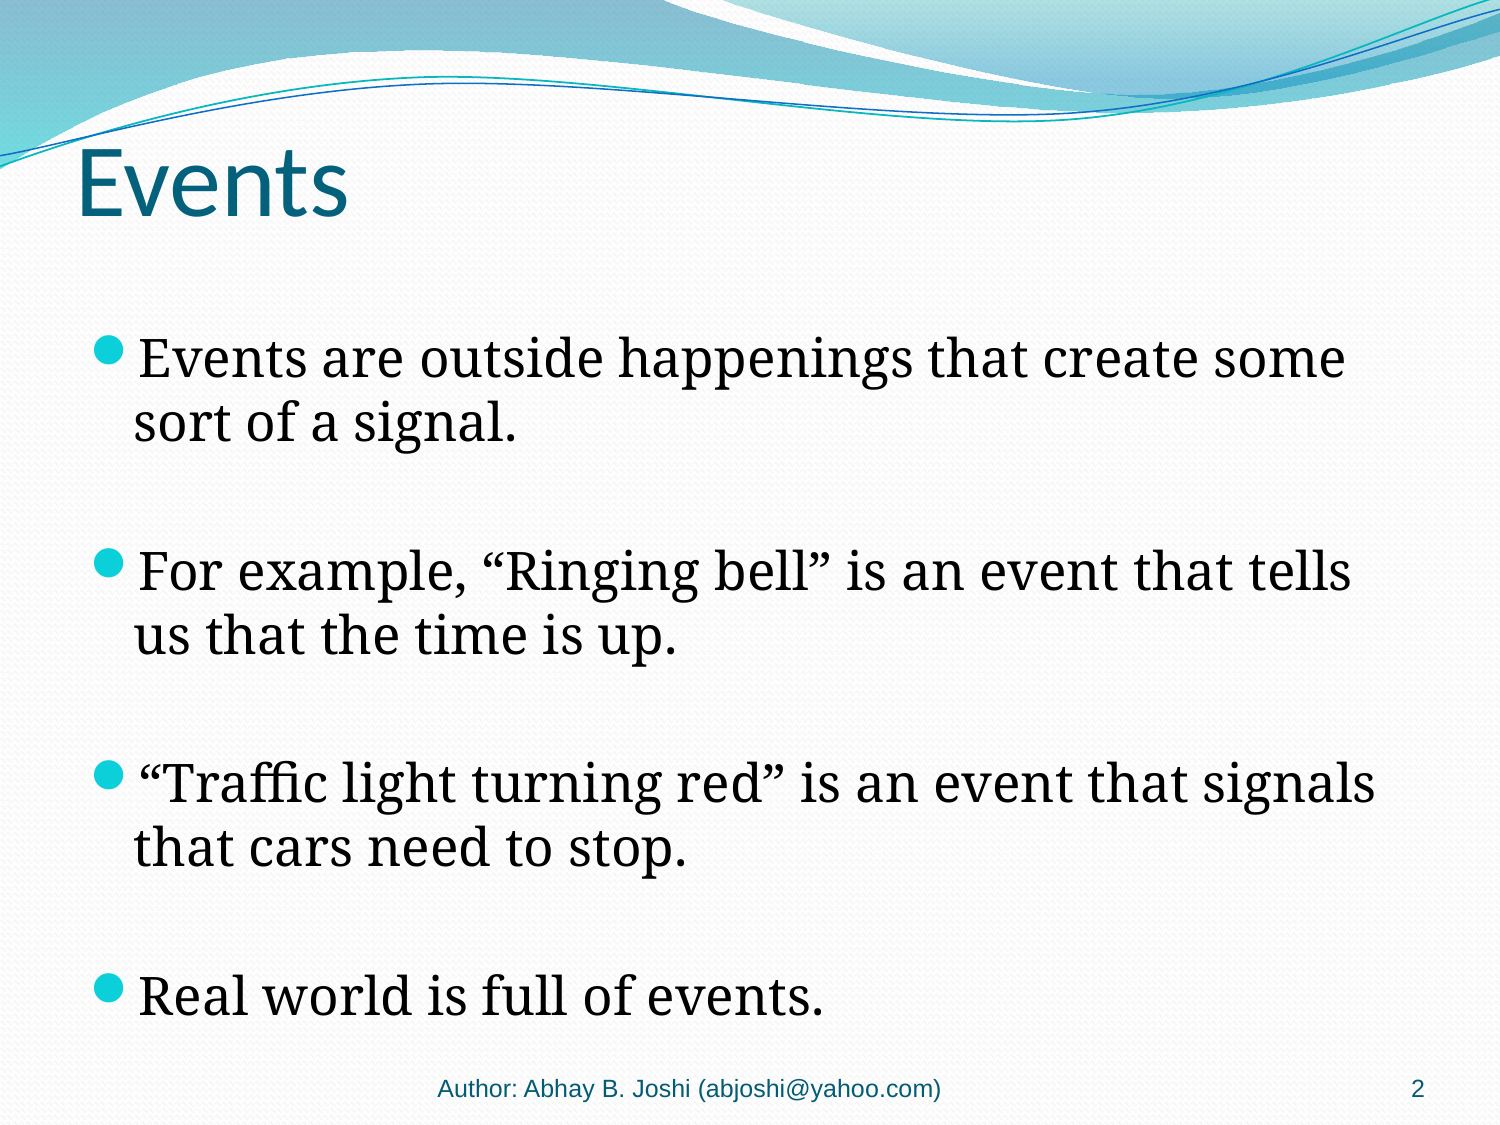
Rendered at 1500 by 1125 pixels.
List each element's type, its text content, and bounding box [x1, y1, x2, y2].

title Events [75, 50, 1425, 238]
footer Author: Abhay B. Joshi (abjoshi@yahoo.com) [437, 1042, 988, 1103]
slide_number 2 [1299, 1042, 1425, 1103]
list Events are outside happenings that create some sort of a signal. For example, “Ringing bell” is an event that tells us that the time is up. “Traffic light turning red” is an event that signals that cars need to stop. Real world is full of events. [75, 317, 1425, 1038]
